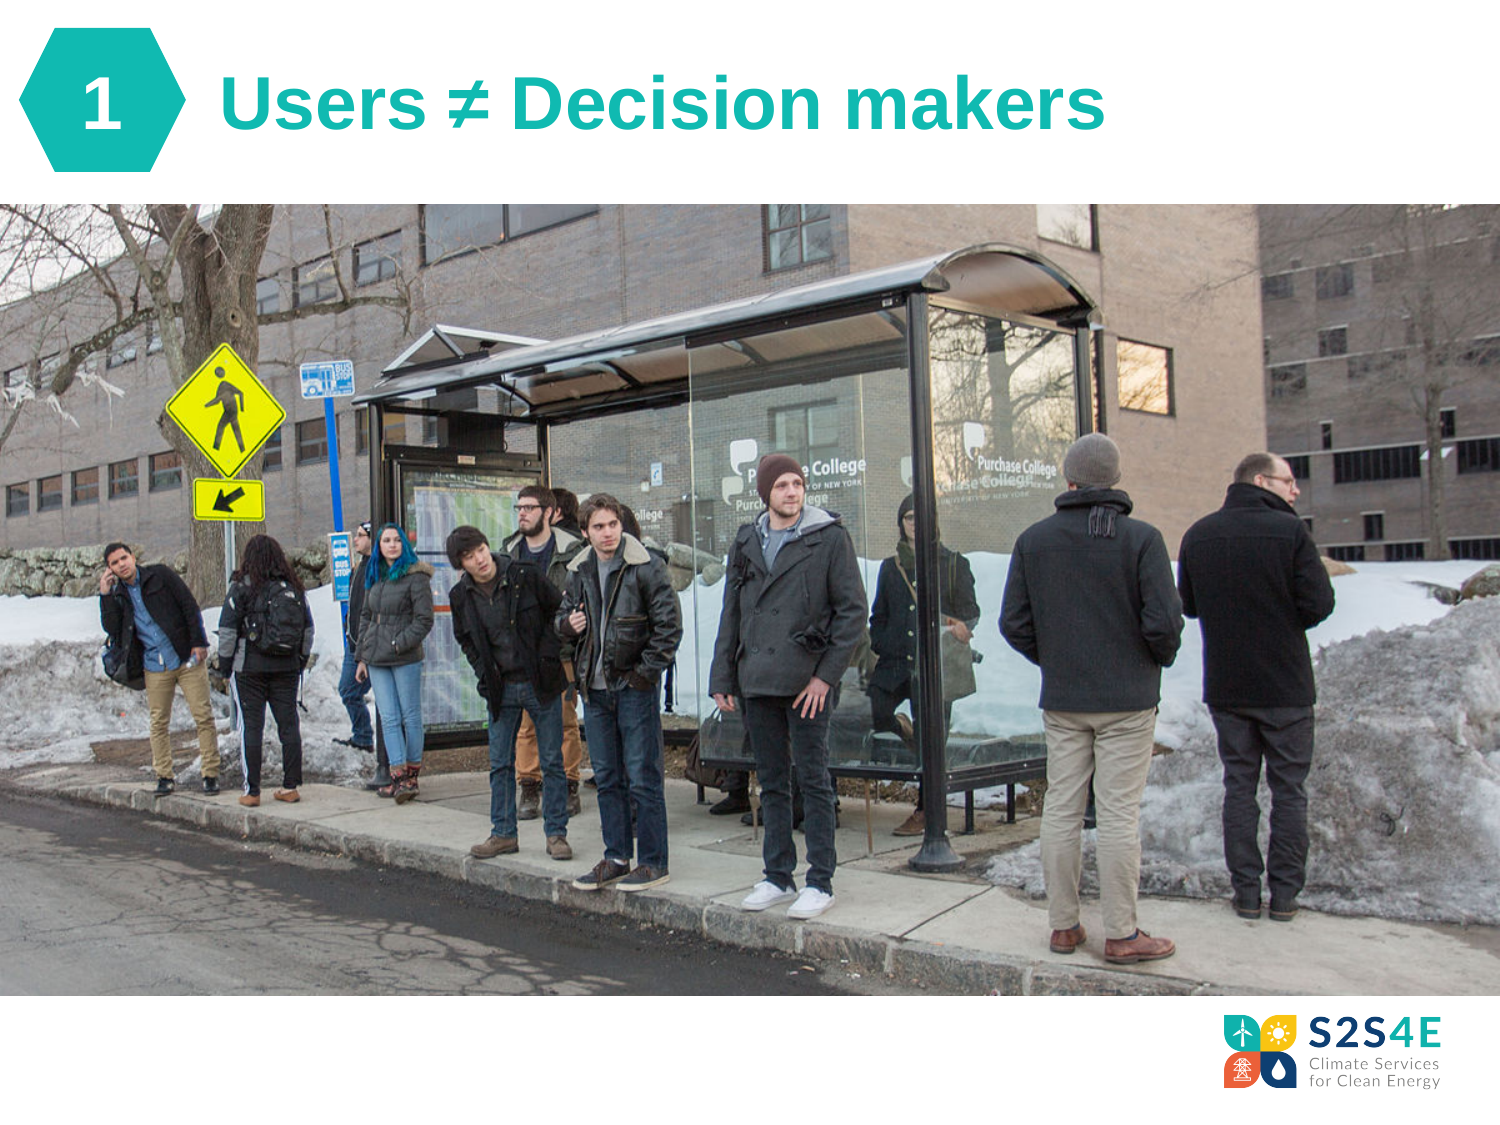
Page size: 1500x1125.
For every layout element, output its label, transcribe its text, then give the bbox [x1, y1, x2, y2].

text_box 1 [18, 27, 186, 172]
picture [0, 204, 1500, 996]
text_box Users ≠ Decision makers [204, 46, 1500, 152]
picture [1224, 1011, 1445, 1091]
